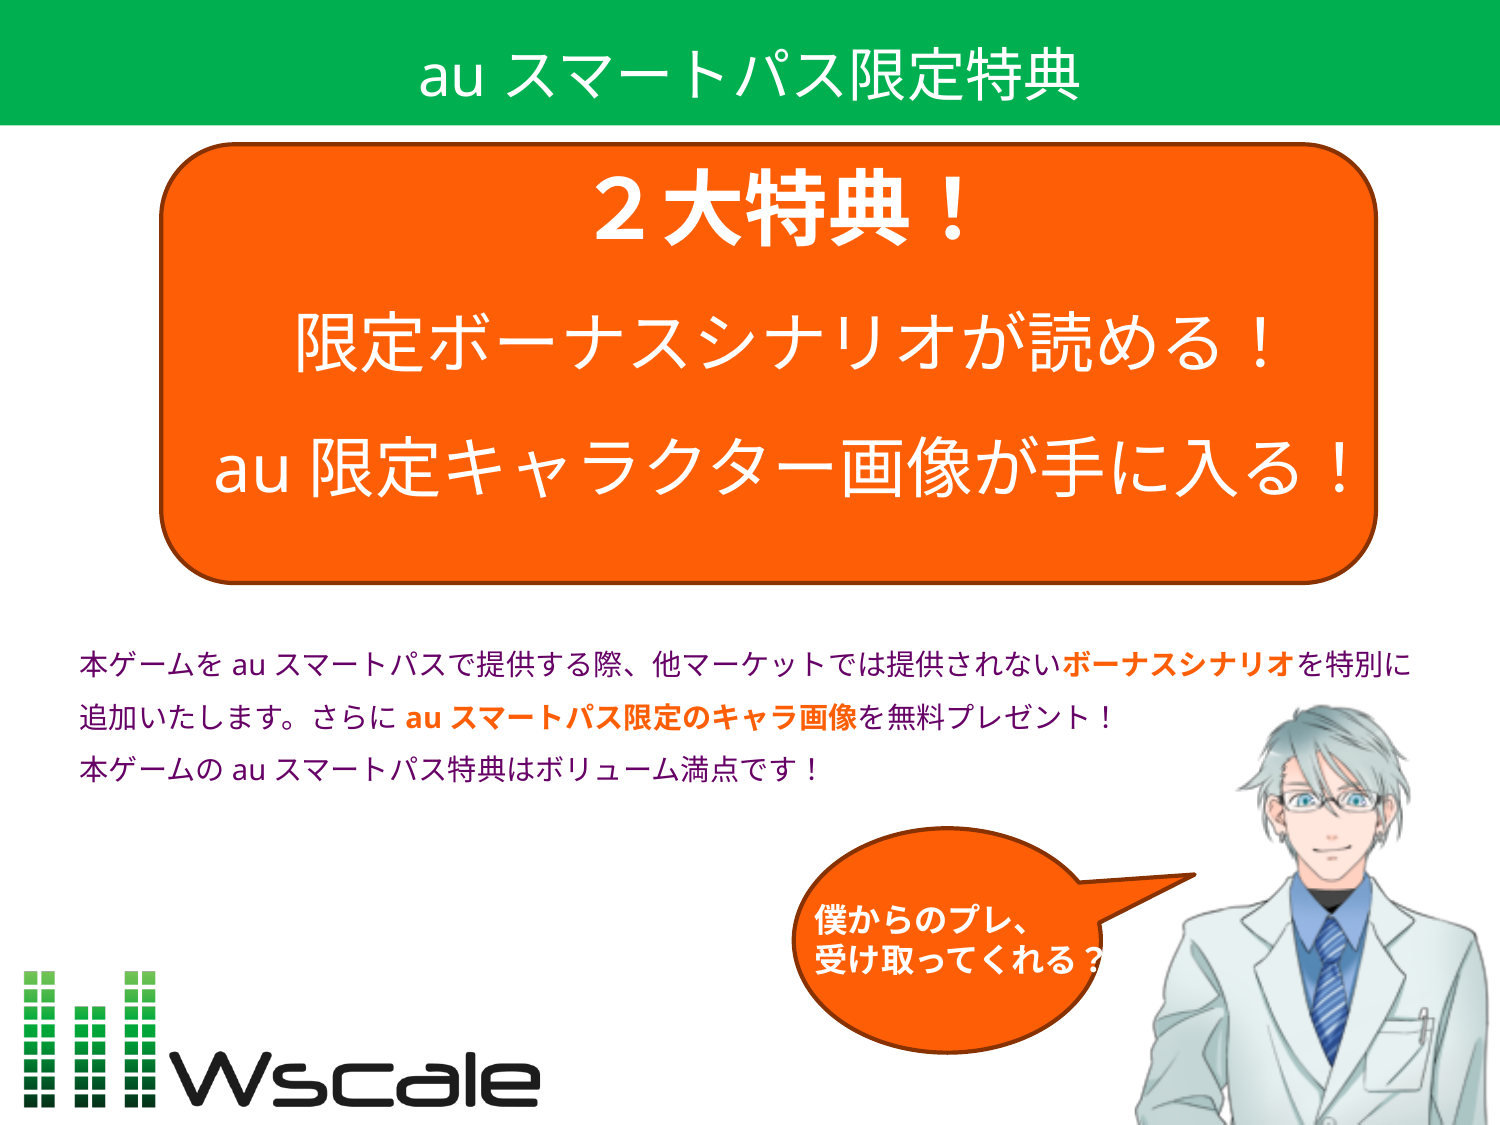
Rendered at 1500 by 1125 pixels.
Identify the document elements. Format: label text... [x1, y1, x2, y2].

picture [1133, 655, 1500, 1125]
text_box 限定ボーナスシナリオが読める！ au限定キャラクター画像が手に入る！ [199, 293, 1389, 513]
picture [0, 954, 561, 1125]
text_box [791, 905, 799, 976]
text_box auスマートパス限定特典 [74, 30, 1425, 117]
text_box [807, 826, 1128, 912]
text_box [805, 987, 1090, 1055]
text_box ２大特典！ [563, 149, 1010, 264]
text_box 僕からのプレ、 受け取ってくれる？ [799, 891, 1126, 987]
text_box 本ゲームをauスマートパスで提供する際、他マーケットでは提供されないボーナスシナリオを特別に 追加いたします。さらにauスマートパス限定のキャラ画像を無料プレゼント！ 本ゲームのauスマートパス特典はボリューム満点です！ [64, 621, 1435, 811]
text_box [159, 142, 1379, 586]
